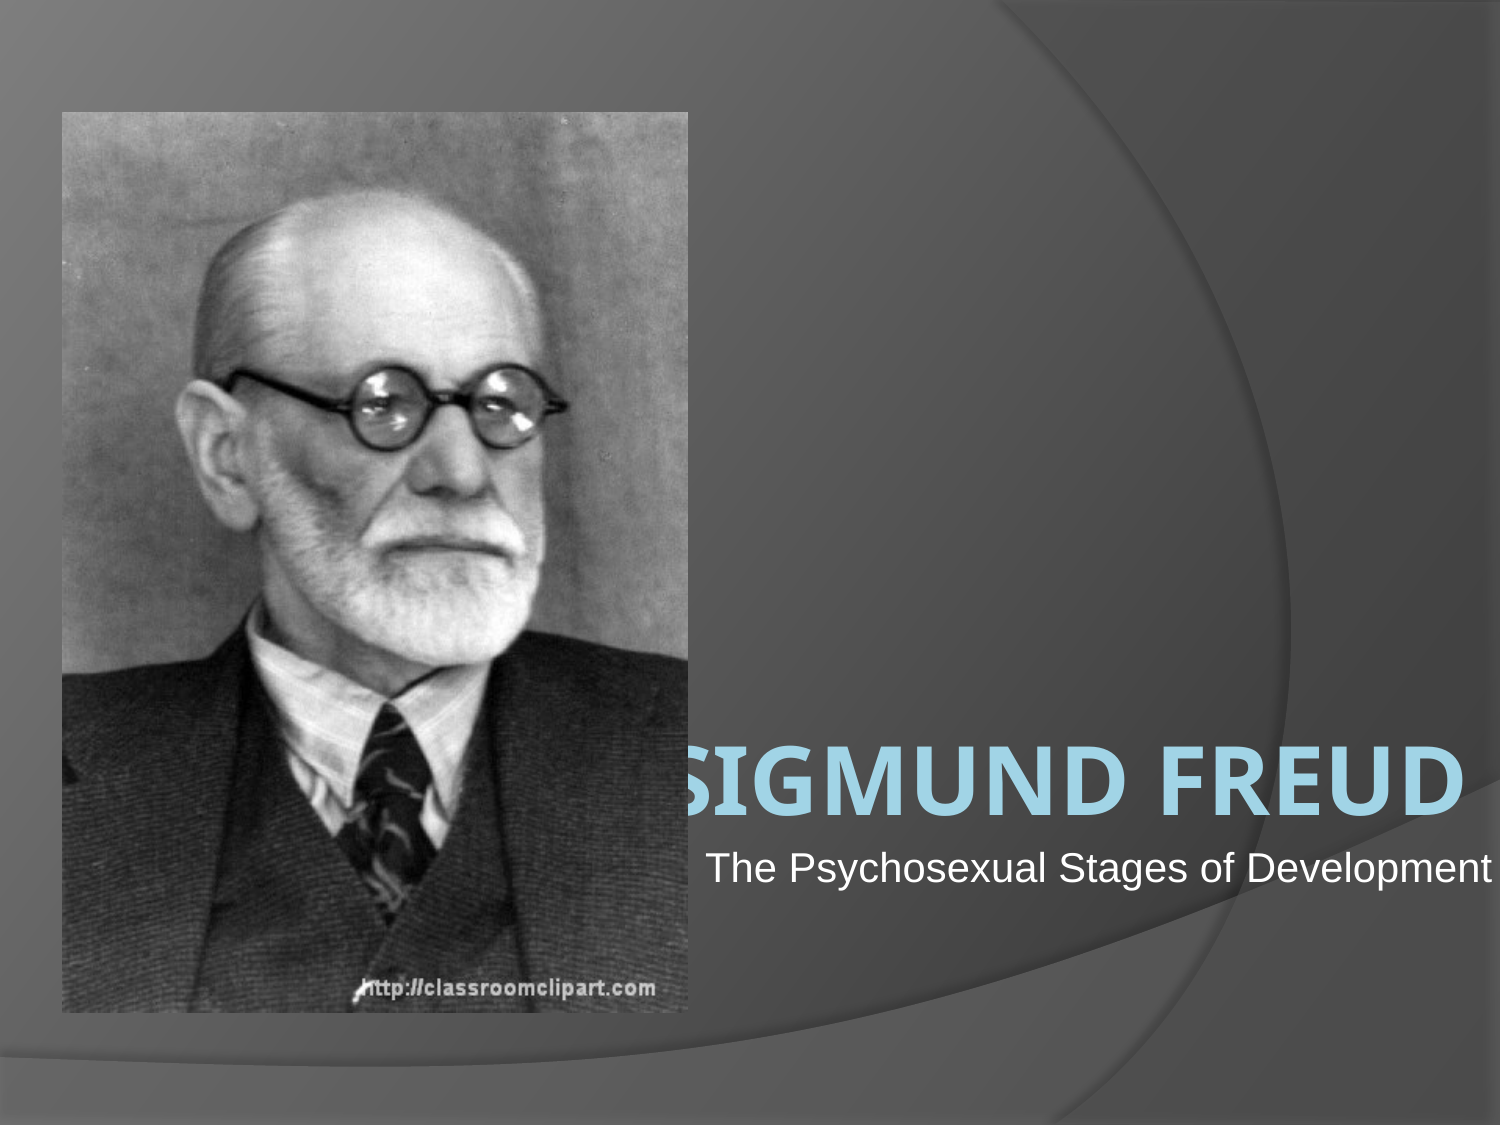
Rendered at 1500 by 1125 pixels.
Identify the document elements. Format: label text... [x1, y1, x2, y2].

picture [62, 112, 688, 1013]
title Sigmund Freud [698, 712, 1476, 837]
subtitle The Psychosexual Stages of Development [698, 837, 1500, 891]
